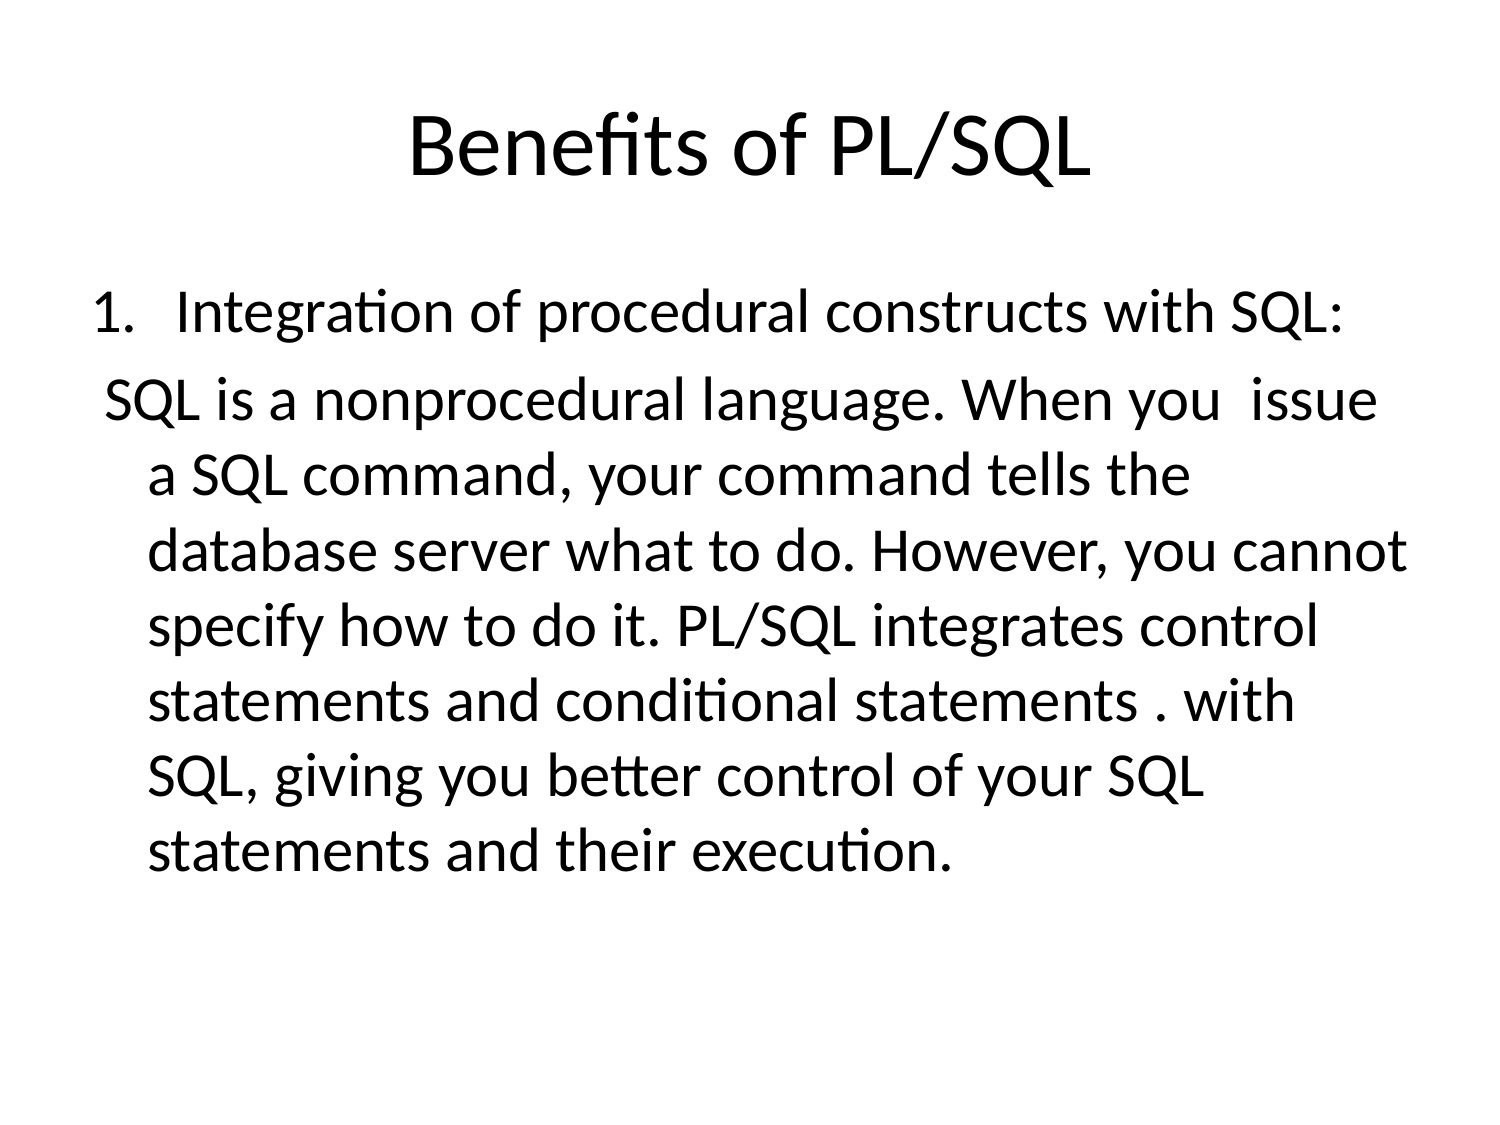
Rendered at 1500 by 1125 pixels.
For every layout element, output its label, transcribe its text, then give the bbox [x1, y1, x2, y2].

list Integration of procedural constructs with SQL: SQL is a nonprocedural language. When you issue a SQL command, your command tells the database server what to do. However, you cannot specify how to do it. PL/SQL integrates control statements and conditional statements . with SQL, giving you better control of your SQL statements and their execution. [75, 262, 1425, 1005]
title Benefits of PL/SQL [75, 45, 1425, 233]
